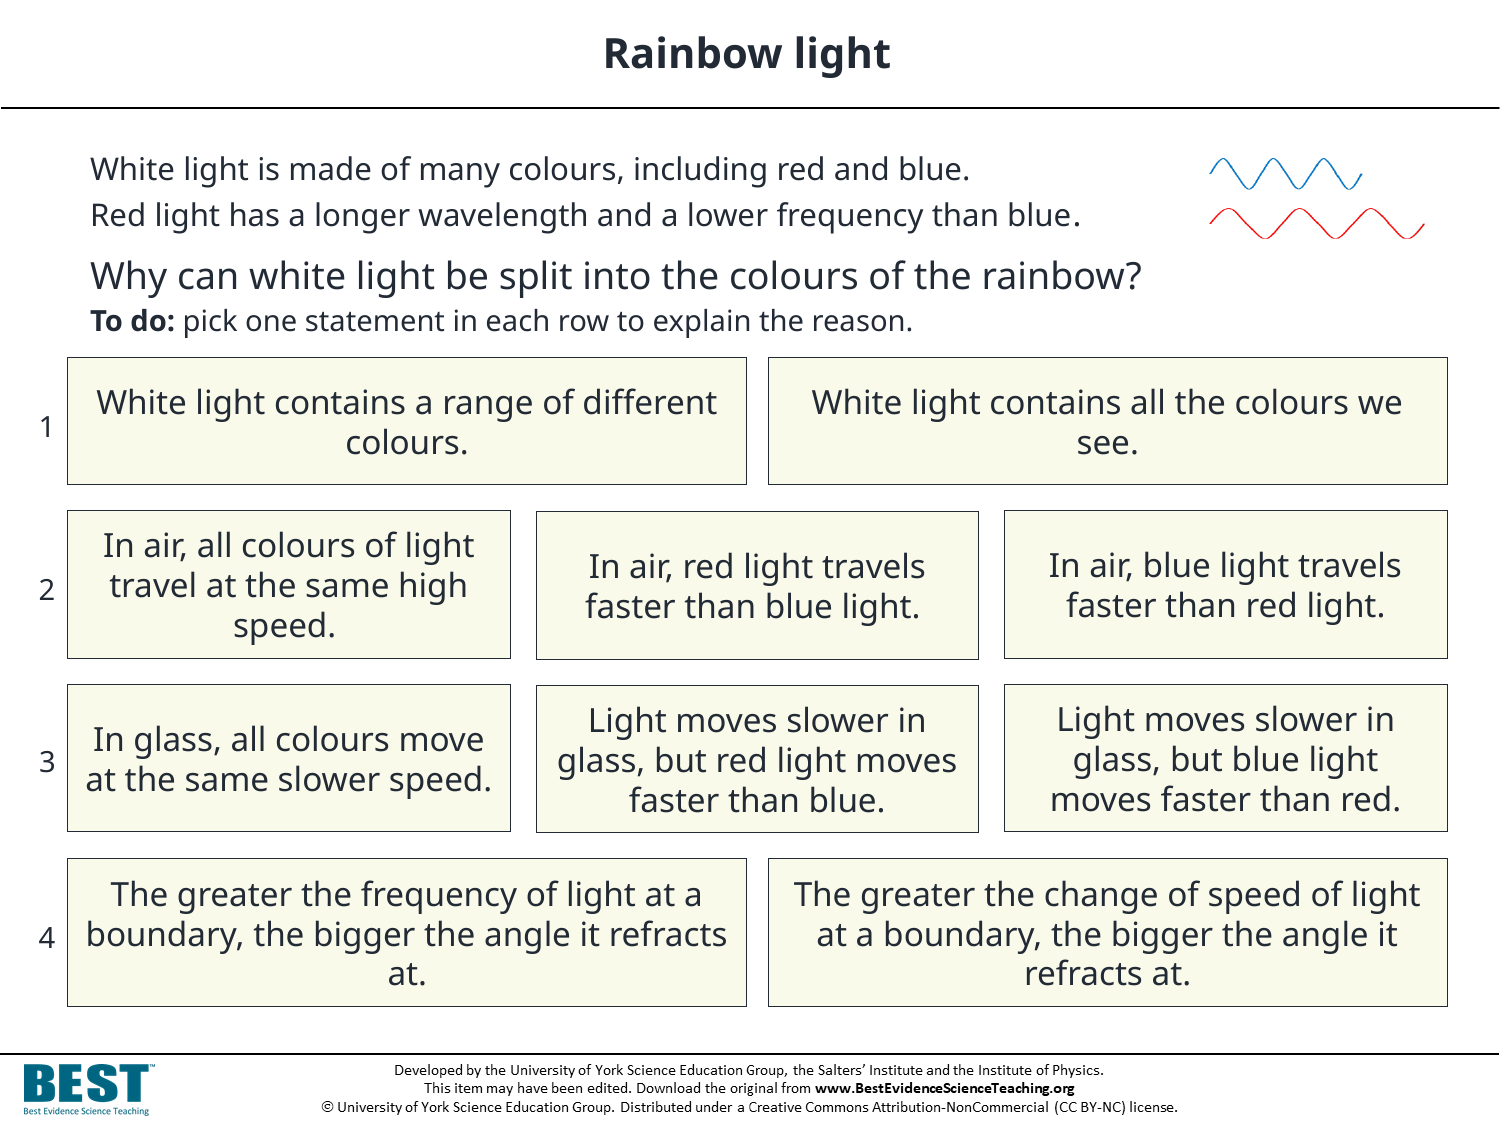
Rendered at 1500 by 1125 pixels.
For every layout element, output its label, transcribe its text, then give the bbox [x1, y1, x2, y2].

picture [0, 107, 1500, 1125]
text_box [23, 357, 1448, 1009]
text_box Rainbow light [23, 4, 1471, 99]
